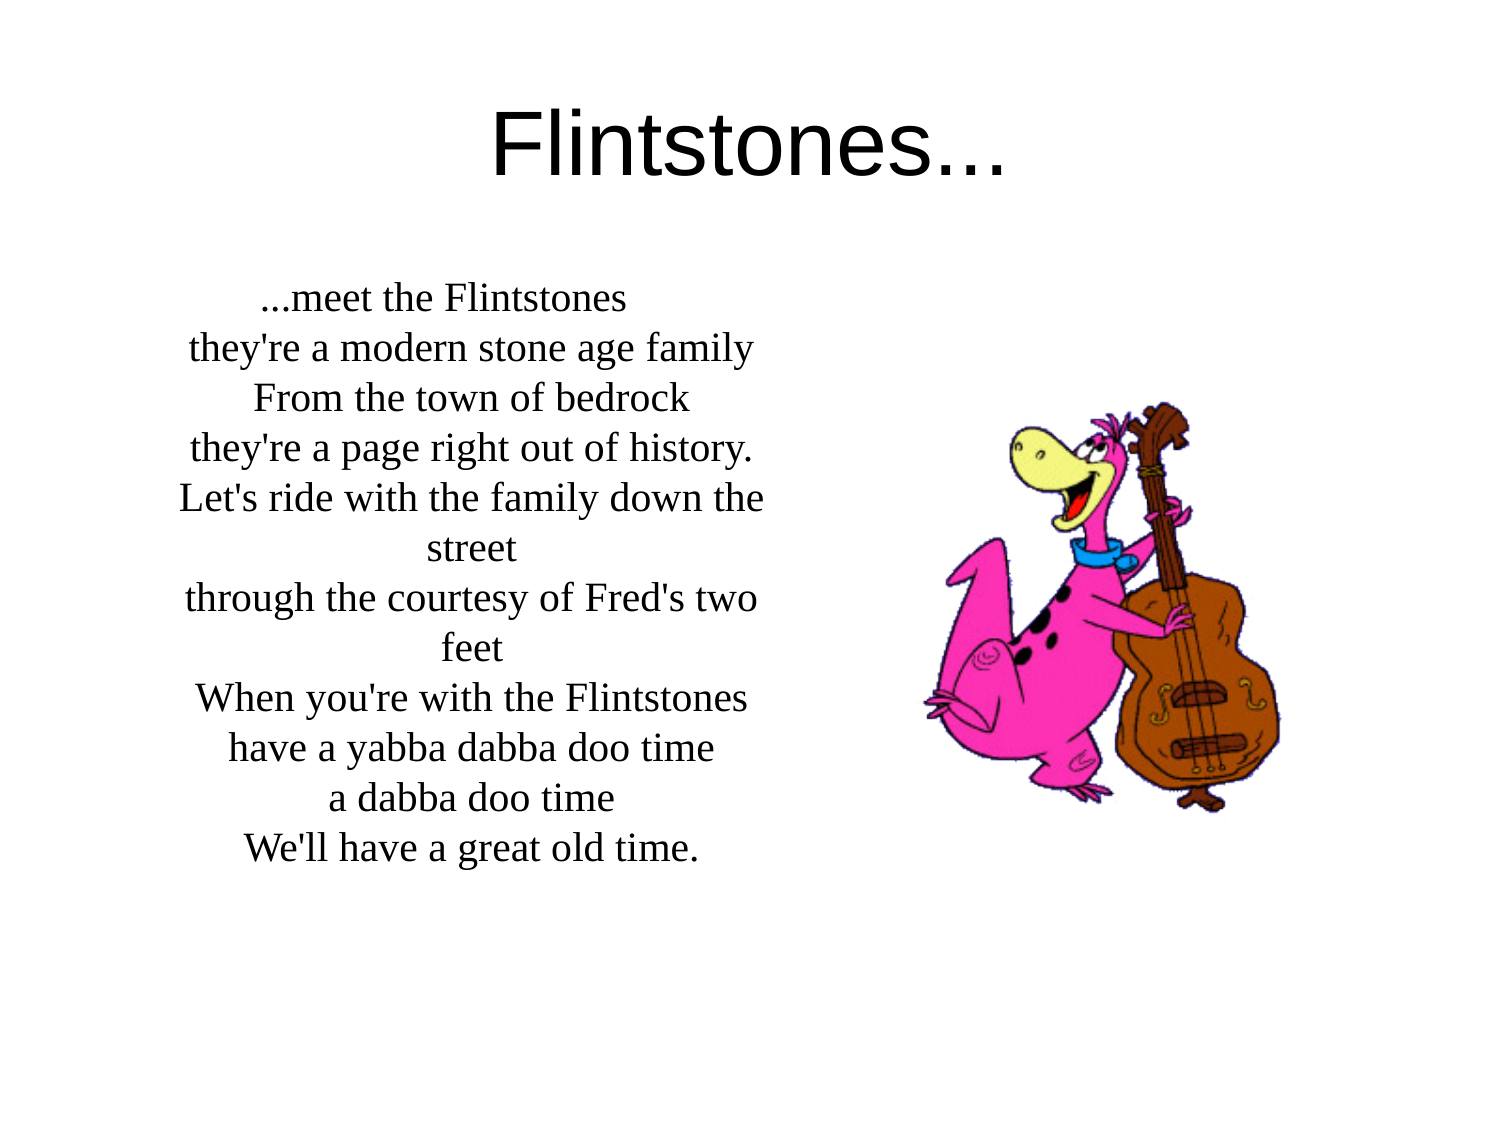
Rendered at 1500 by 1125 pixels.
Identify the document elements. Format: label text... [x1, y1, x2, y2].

picture [912, 387, 1288, 825]
title Flintstones... [112, 99, 1388, 288]
list ...meet the Flintstones they're a modern stone age family From the town of bedrock they're a page right out of history. Let's ride with the family down the street through the courtesy of Fred's two feet When you're with the Flintstones have a yabba dabba doo time a dabba doo time We'll have a great old time. [99, 262, 788, 938]
